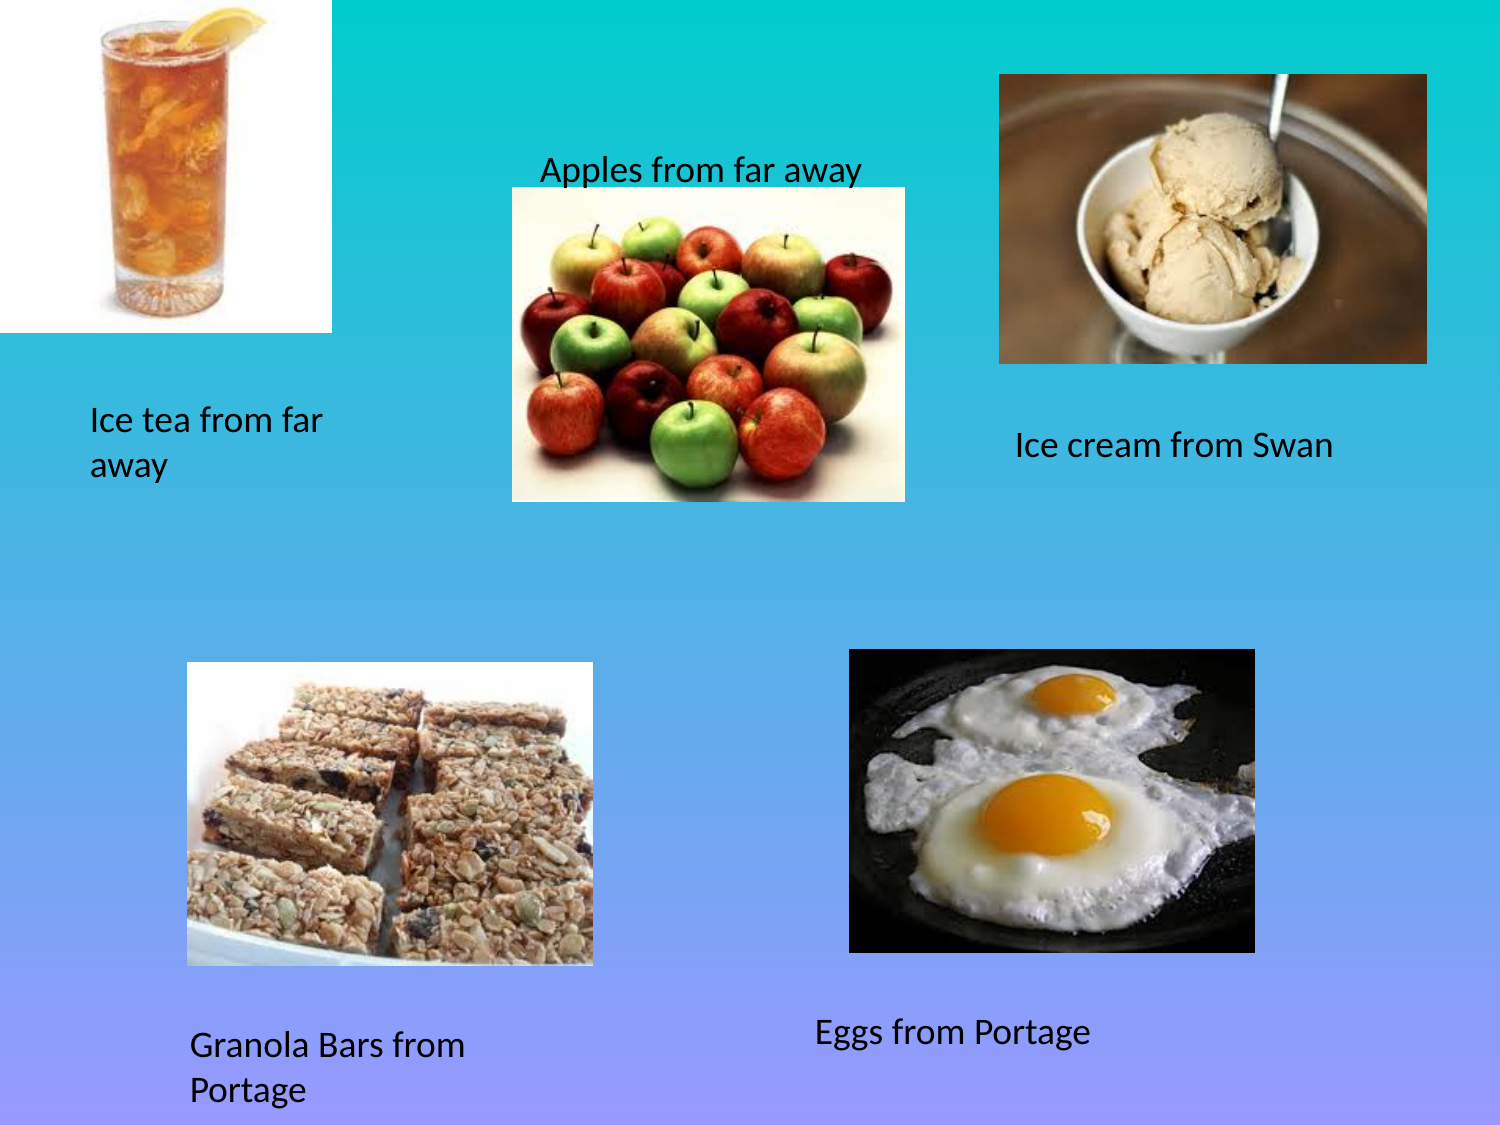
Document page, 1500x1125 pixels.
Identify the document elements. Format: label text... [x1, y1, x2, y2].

text_box Ice cream from Swan [999, 412, 1400, 473]
text_box Ice tea from far away [74, 387, 363, 493]
picture [849, 649, 1255, 954]
picture [999, 74, 1427, 365]
picture [187, 662, 593, 966]
picture [512, 187, 905, 502]
text_box Eggs from Portage [799, 999, 1238, 1060]
picture [0, 0, 332, 333]
text_box Granola Bars from Portage [174, 1012, 588, 1118]
text_box Apples from far away [524, 137, 888, 185]
